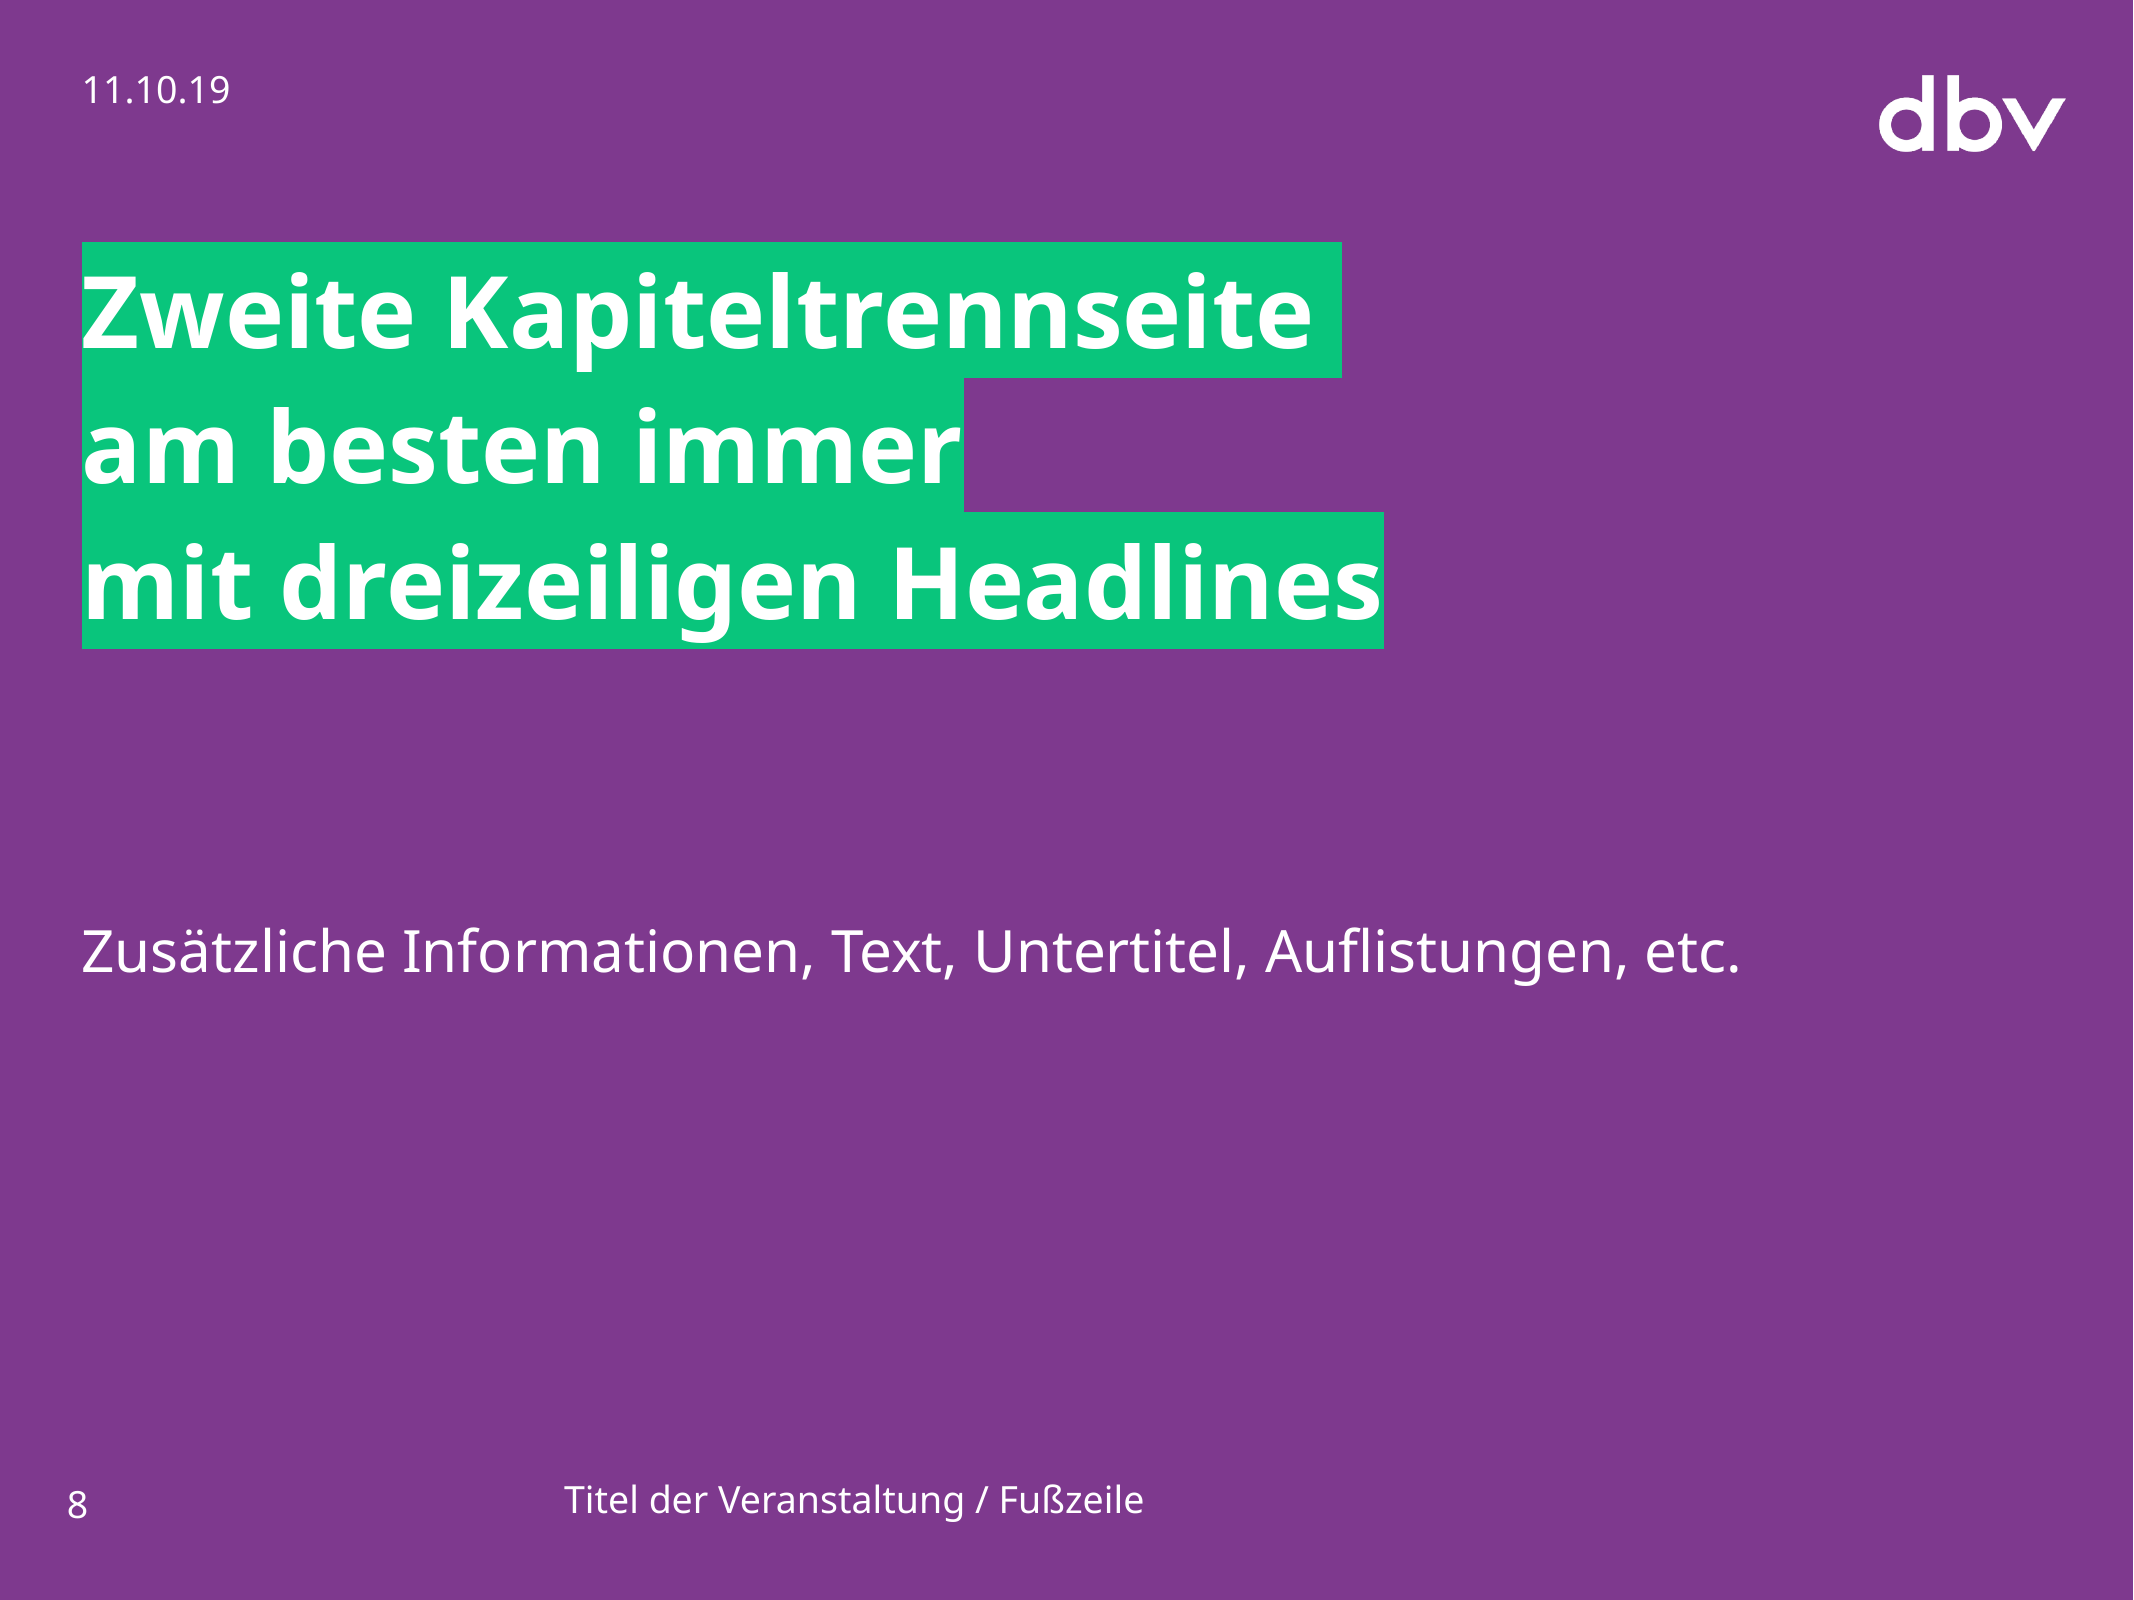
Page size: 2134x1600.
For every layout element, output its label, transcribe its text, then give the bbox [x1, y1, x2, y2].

list Zusätzliche Informationen, Text, Untertitel, Auflistungen, etc. [66, 841, 2042, 1465]
list Zweite Kapiteltrennseite am besten immer mit dreizeiligen Headlines [66, 225, 2042, 841]
list 11.10.19 [66, 63, 1715, 132]
footer Titel der Veranstaltung / Fußzeile [564, 1476, 1681, 1562]
picture [1802, 0, 2134, 226]
